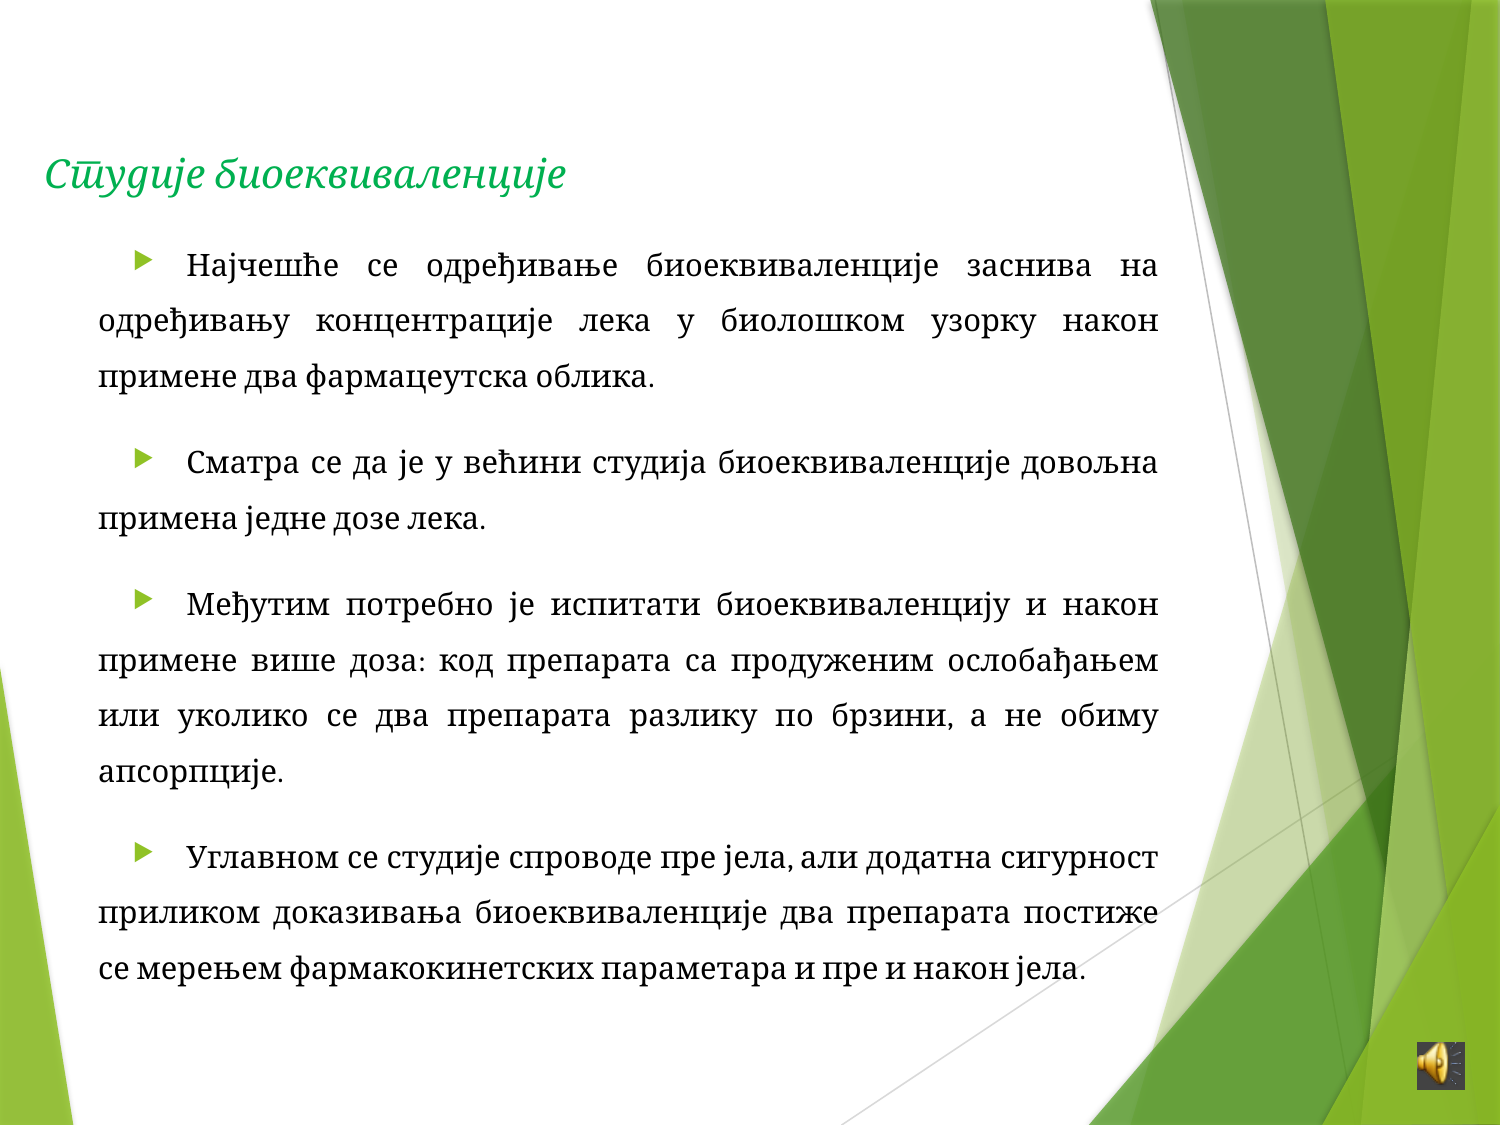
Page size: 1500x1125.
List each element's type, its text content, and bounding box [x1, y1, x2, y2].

picture [1415, 1040, 1467, 1092]
list Студије биоеквиваленције Најчешће се одређивање биоеквиваленције заснива на одређивању концентрације лека у биолошком узорку након примене два фармацеутска облика. Сматра се да је у већини студија биоеквиваленције довољна примена једне дозе лека. Међутим потребно је испитати биоеквиваленцију и након примене више доза: код препарата са продуженим ослобађањем или уколико се два препарата разлику по брзини, а не обиму апсорпције. Углавном се студије спроводе пре јела, али додатна сигурност приликом доказивања биоеквиваленције два препарата постиже се мерењем фармакокинетских параметара и пре и након јела. [29, 116, 1176, 1009]
